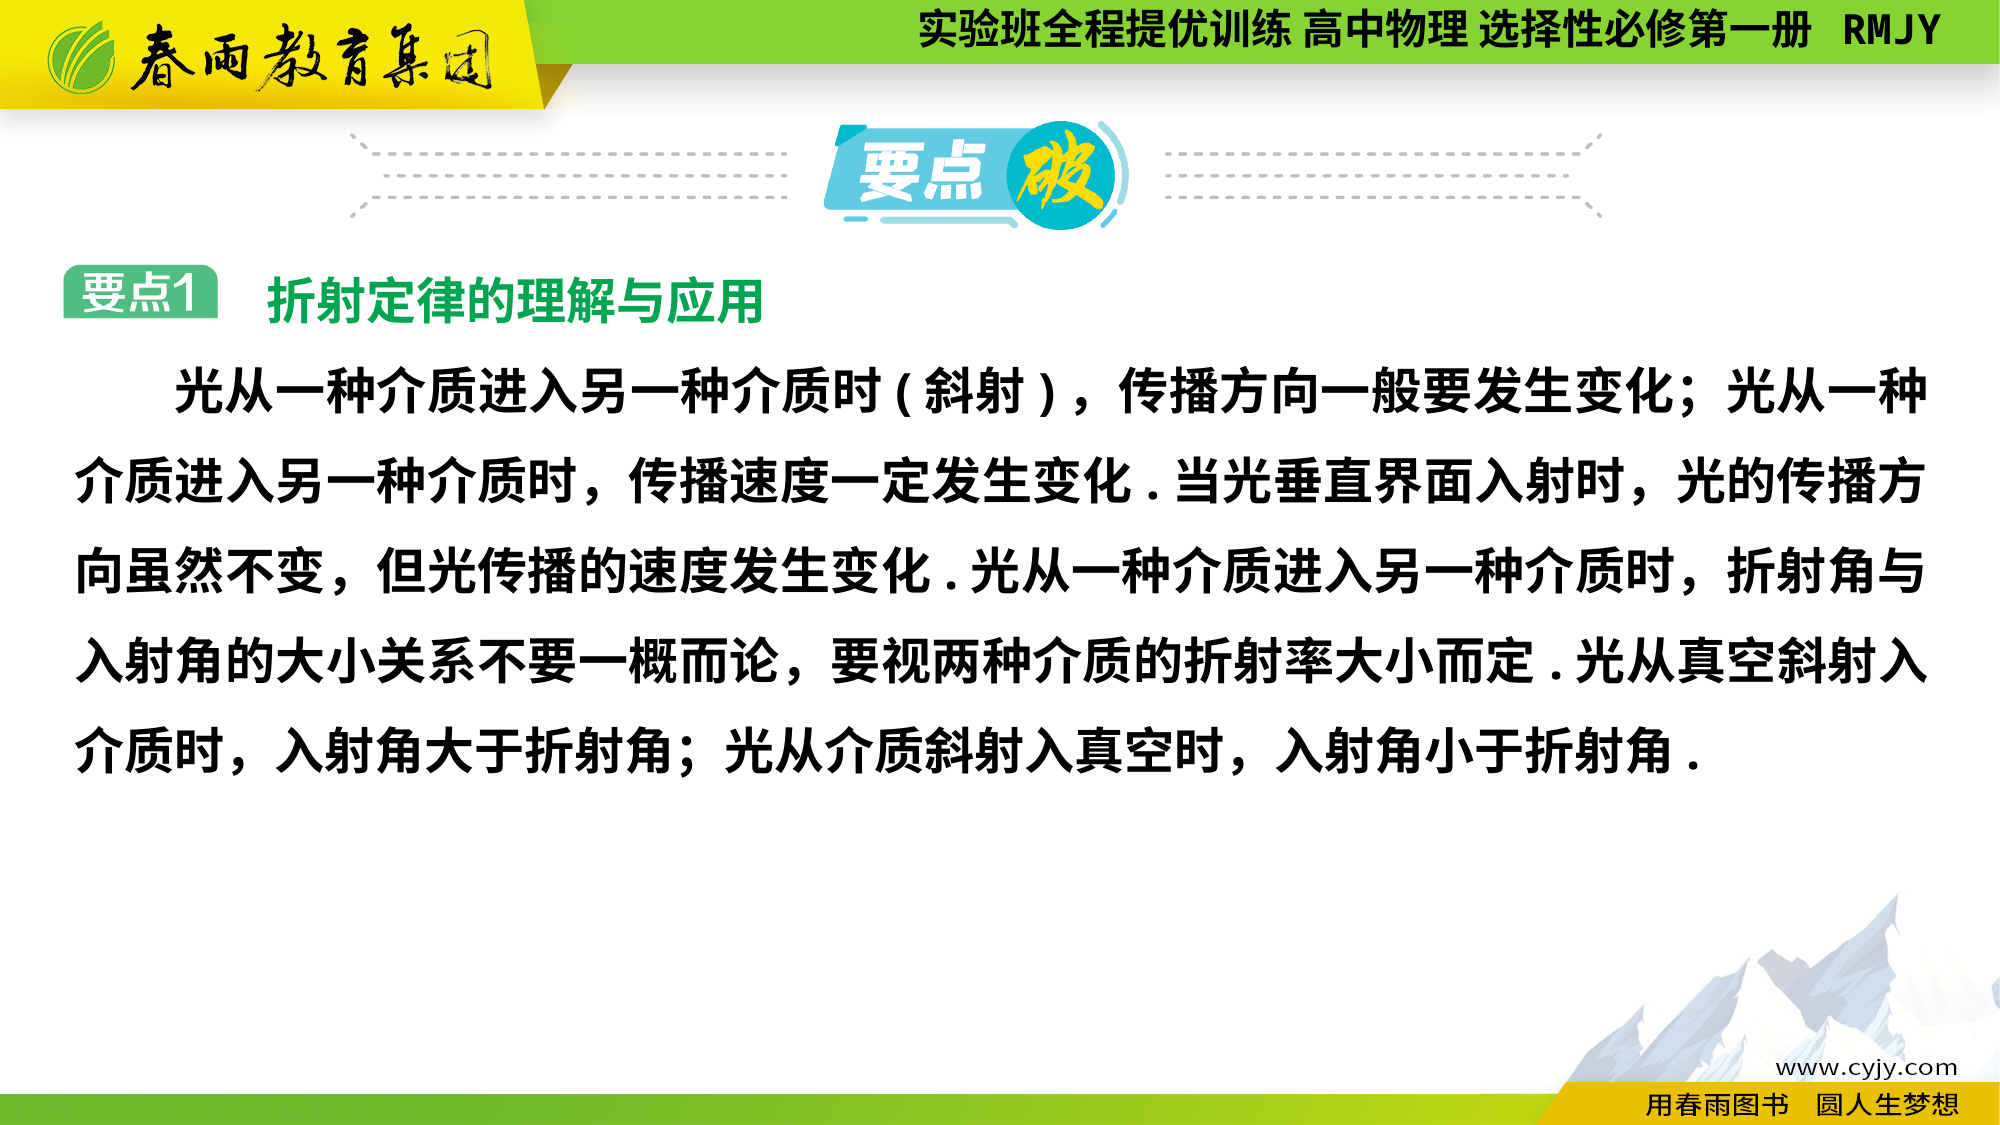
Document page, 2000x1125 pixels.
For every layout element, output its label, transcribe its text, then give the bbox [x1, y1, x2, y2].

picture [0, 0, 2000, 1125]
list 折射定律的理解与应用 光从一种介质进入另一种介质时(斜射)，传播方向一般要发生变化；光从一种介质进入另一种介质时，传播速度一定发生变化.当光垂直界面入射时，光的传播方向虽然不变，但光传播的速度发生变化.光从一种介质进入另一种介质时，折射角与入射角的大小关系不要一概而论，要视两种介质的折射率大小而定.光从真空斜射入介质时，入射角大于折射角；光从介质斜射入真空时，入射角小于折射角. [59, 231, 1944, 781]
